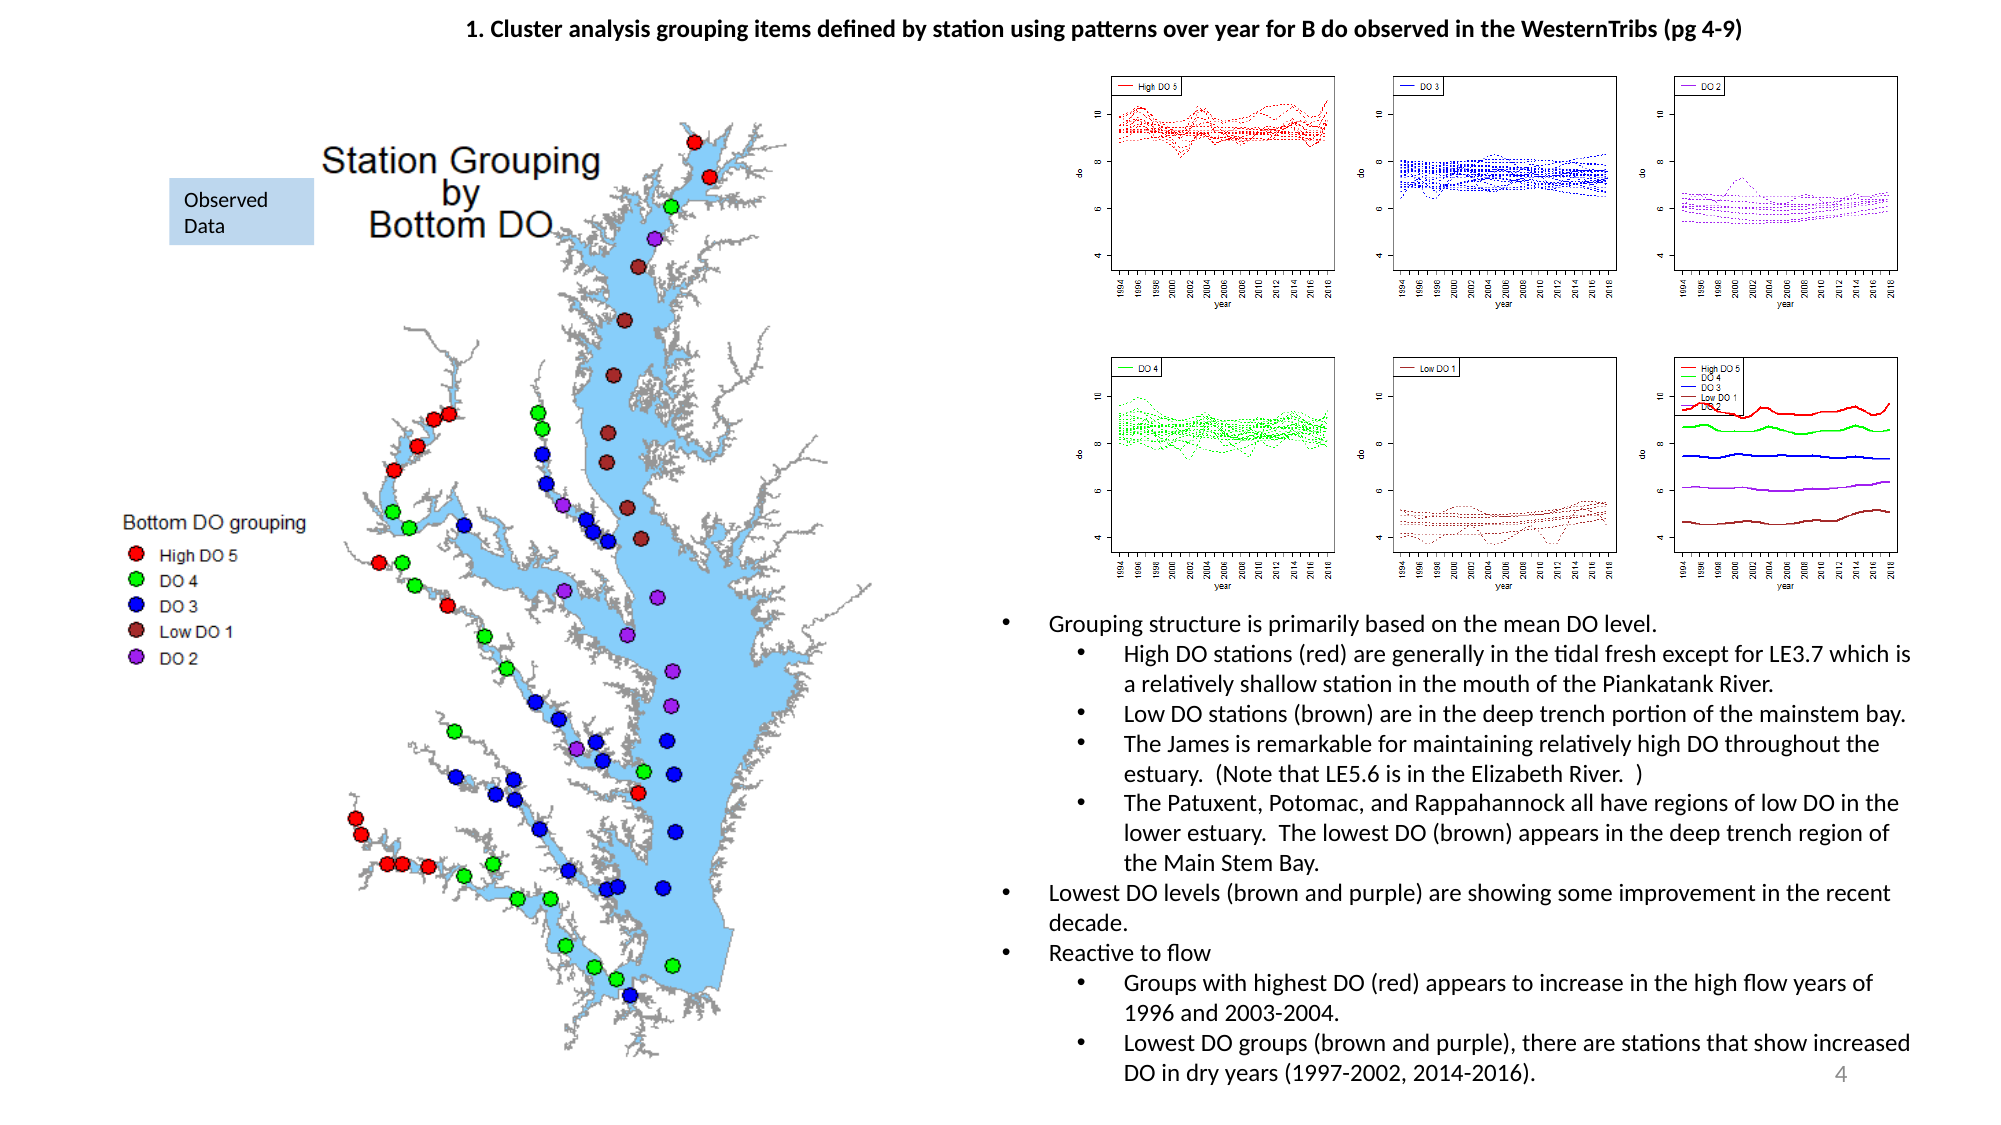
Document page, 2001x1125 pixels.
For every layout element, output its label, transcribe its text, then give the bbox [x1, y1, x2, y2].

text_box Grouping structure is primarily based on the mean DO level. High DO stations (red) are generally in the tidal fresh except for LE3.7 which is a relatively shallow station in the mouth of the Piankatank River. Low DO stations (brown) are in the deep trench portion of the mainstem bay. The James is remarkable for maintaining relatively high DO throughout the estuary. (Note that LE5.6 is in the Elizabeth River. ) The Patuxent, Potomac, and Rappahannock all have regions of low DO in the lower estuary. The lowest DO (brown) appears in the deep trench region of the Main Stem Bay. Lowest DO levels (brown and purple) are showing some improvement in the recent decade. Reactive to flow Groups with highest DO (red) appears to increase in the high flow years of 1996 and 2003-2004. Lowest DO groups (brown and purple), there are stations that show increased DO in dry years (1997-2002, 2014-2016). [987, 599, 1936, 1094]
slide_number 4 [1412, 1042, 1863, 1103]
text_box 1. Cluster analysis grouping items defined by station using patterns over year for B do observed in the WesternTribs (pg 4-9) [450, 5, 1895, 50]
picture [1072, 37, 1917, 600]
picture [83, 77, 939, 1104]
